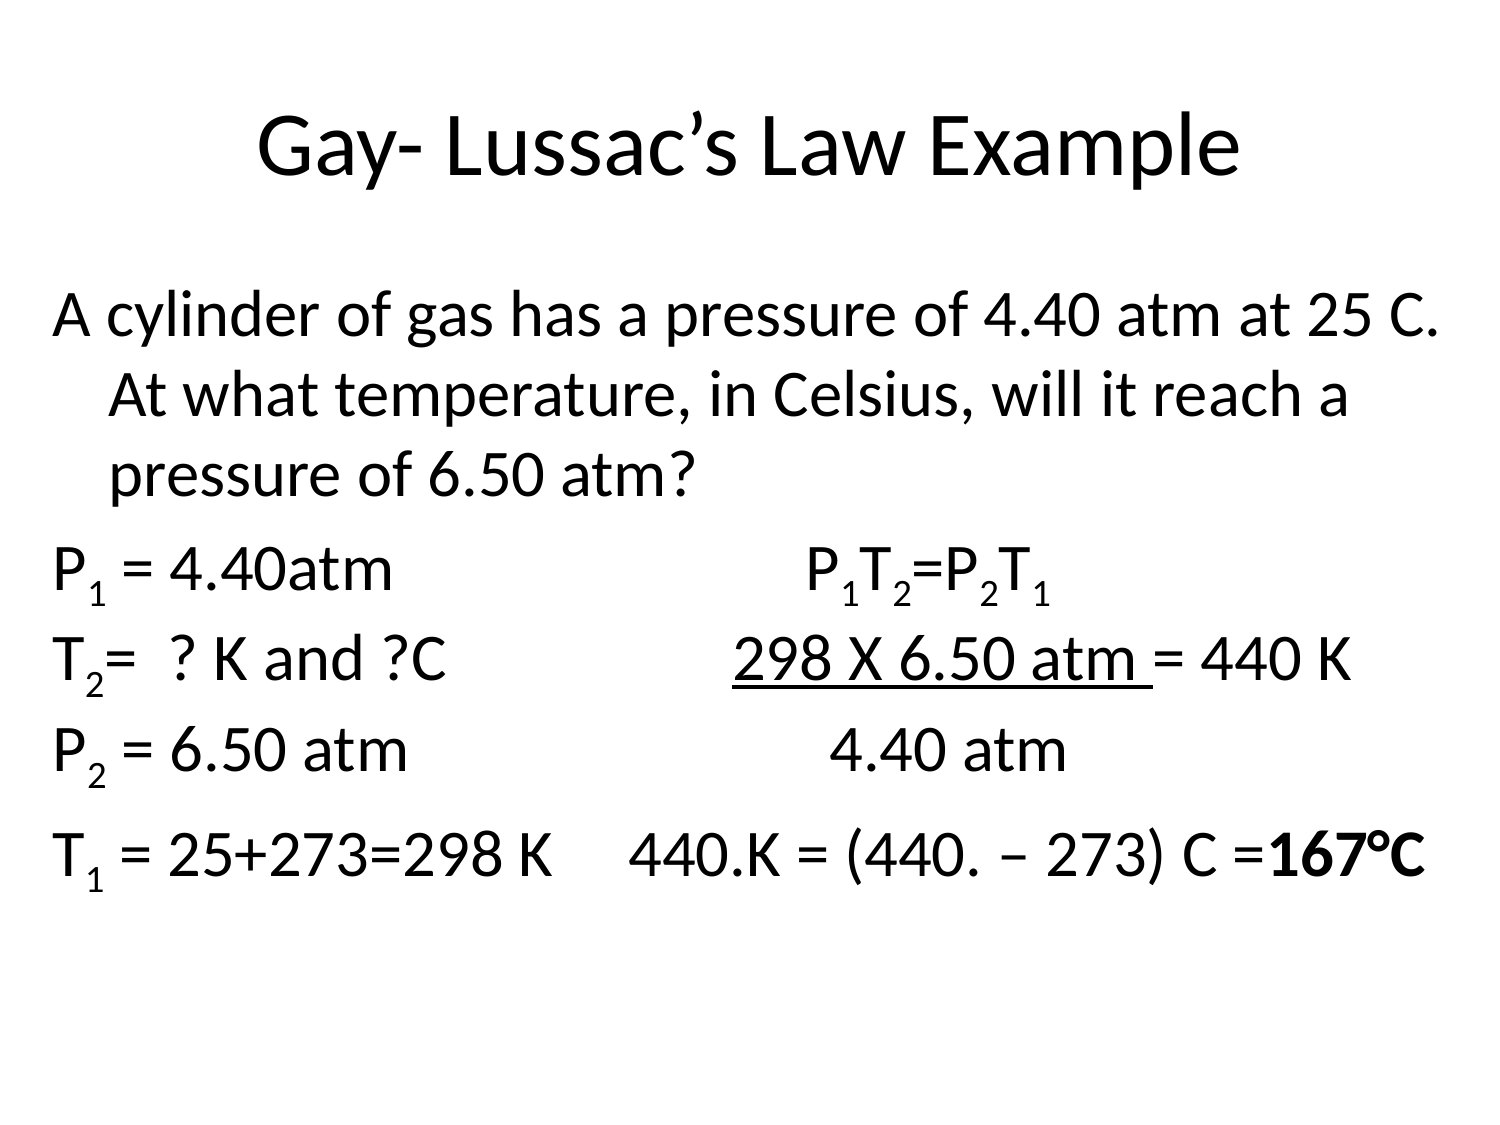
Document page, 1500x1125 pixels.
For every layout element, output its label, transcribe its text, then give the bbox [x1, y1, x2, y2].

list A cylinder of gas has a pressure of 4.40 atm at 25 C. At what temperature, in Celsius, will it reach a pressure of 6.50 atm? P1 = 4.40atm P1T2=P2T1 T2= ? K and ?C 298 X 6.50 atm = 440 K P2 = 6.50 atm 4.40 atm T1 = 25+273=298 K 440.K = (440. – 273) C =167°C [37, 262, 1463, 1005]
title Gay- Lussac’s Law Example [75, 45, 1425, 233]
